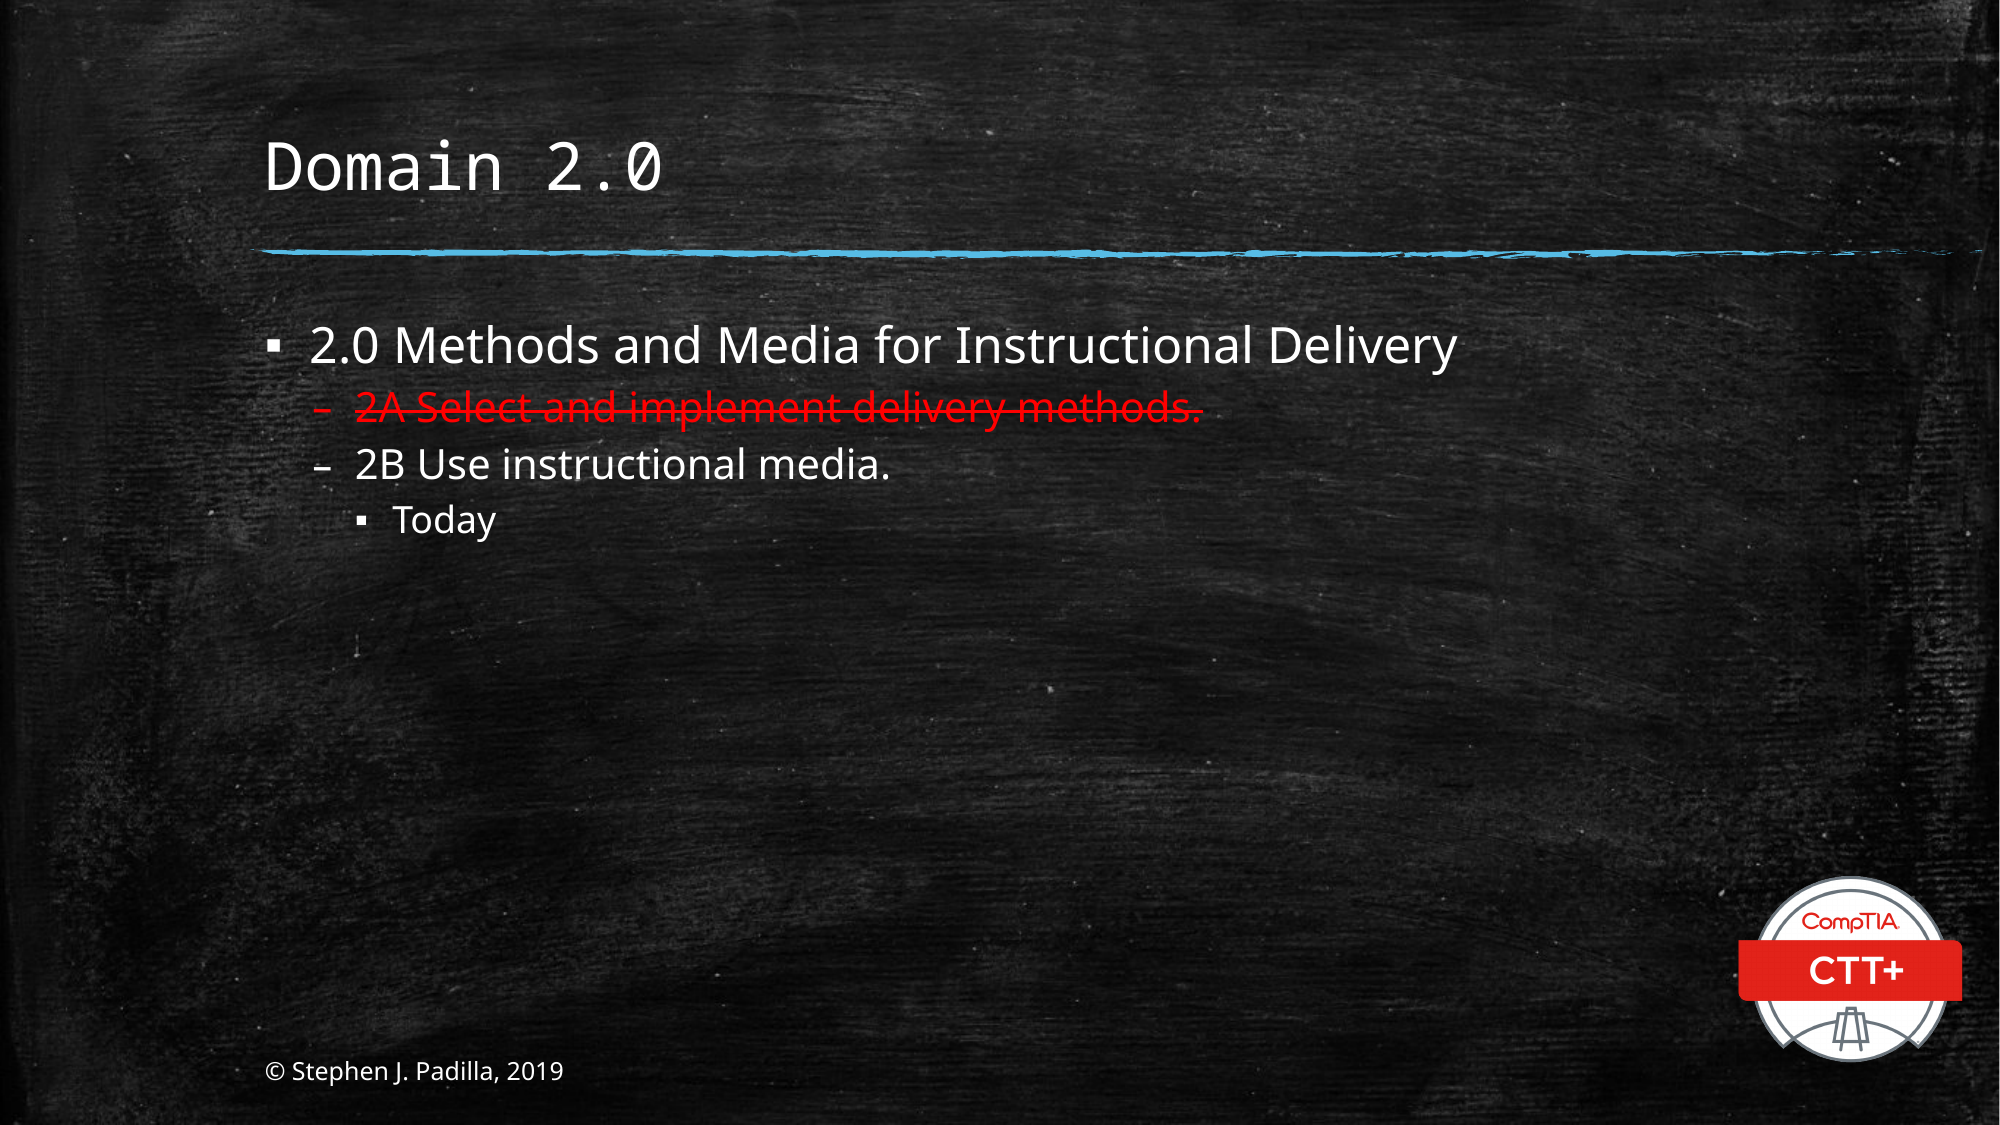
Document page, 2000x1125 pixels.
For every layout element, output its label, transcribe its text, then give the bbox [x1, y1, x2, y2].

footer © Stephen J. Padilla, 2019 [249, 1050, 1288, 1096]
list 2.0 Methods and Media for Instructional Delivery 2A Select and implement delivery methods. 2B Use instructional media. Today [249, 312, 1750, 1013]
picture [1699, 824, 2000, 1125]
title Domain 2.0 [249, 45, 1750, 213]
